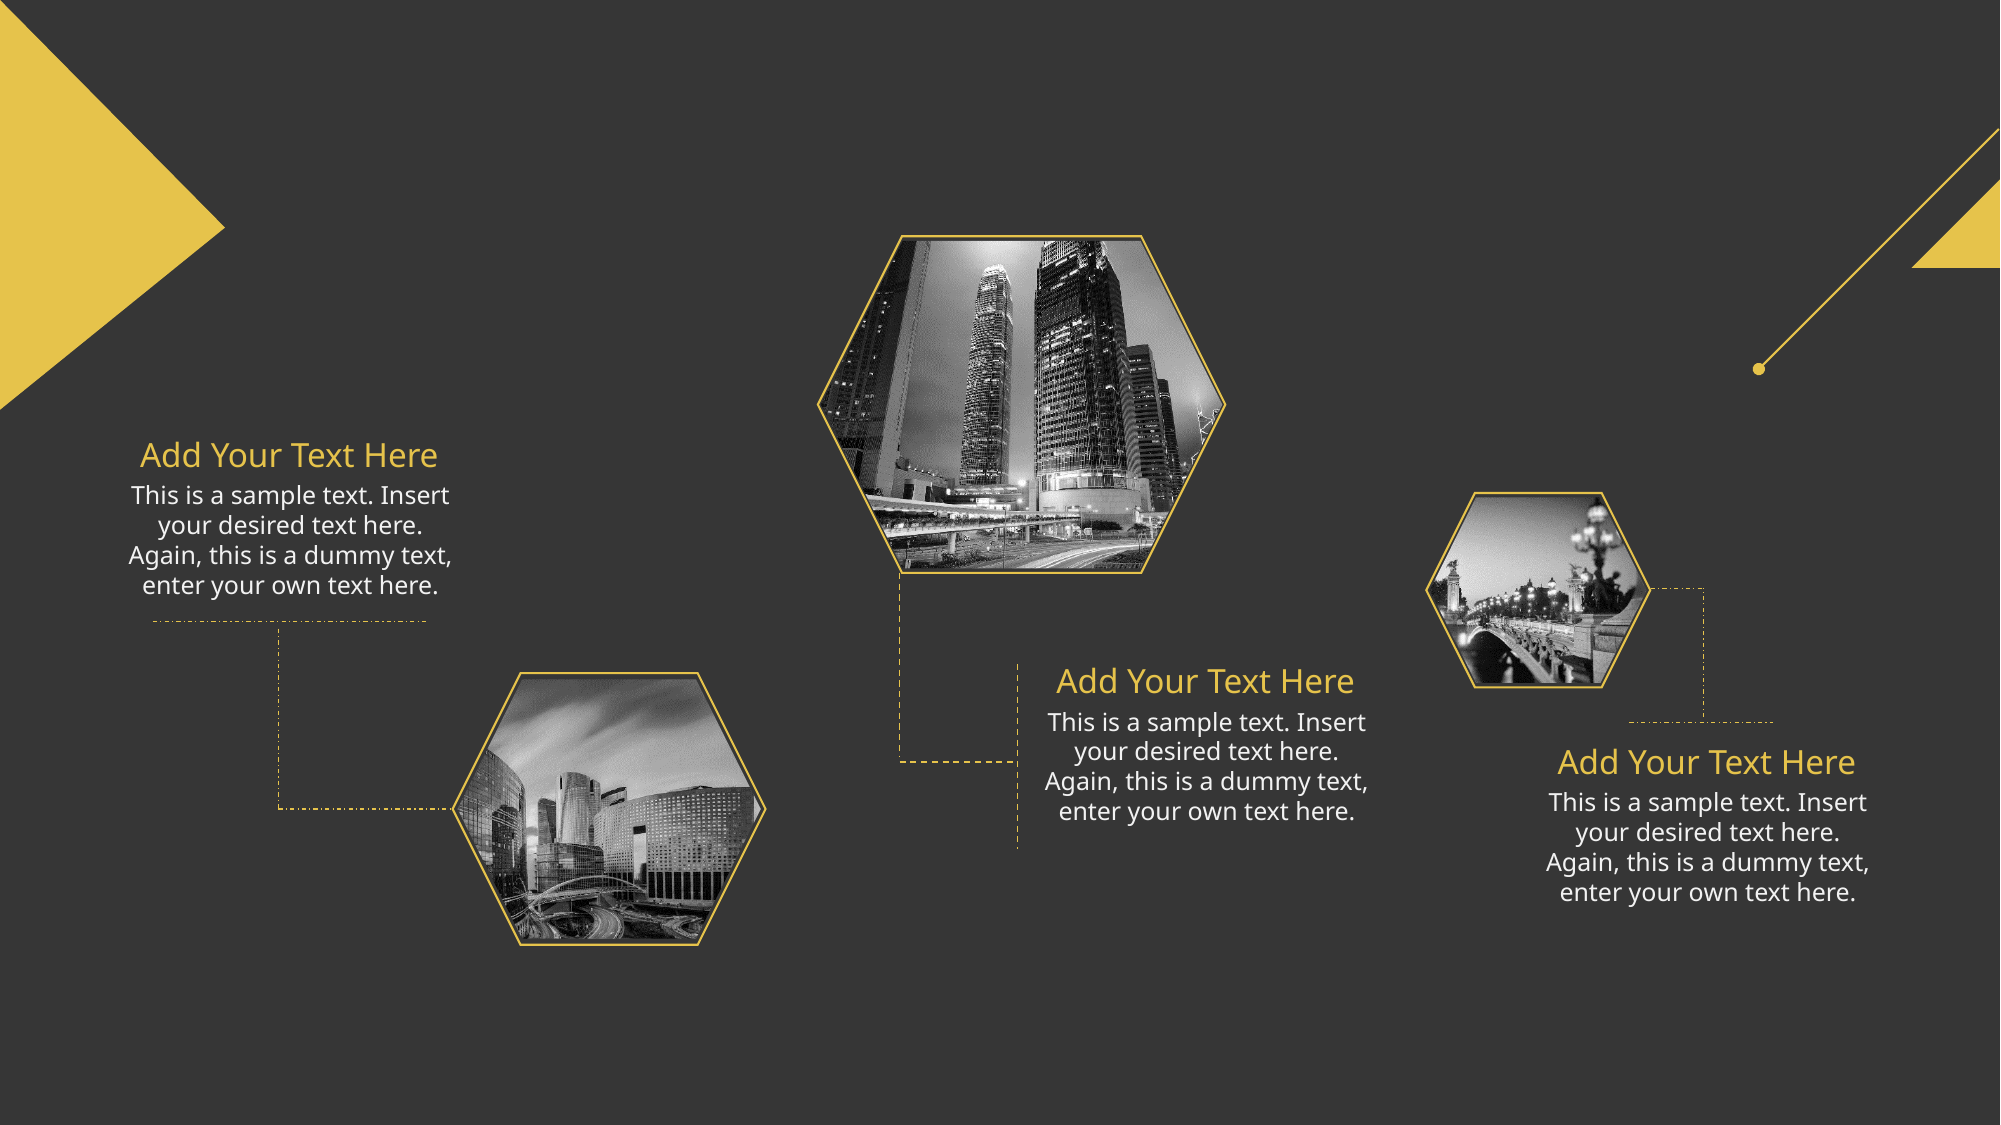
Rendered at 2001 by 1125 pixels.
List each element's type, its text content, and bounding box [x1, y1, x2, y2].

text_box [152, 621, 451, 810]
text_box [898, 569, 1145, 574]
text_box This is a sample text. Insert your desired text here. Again, this is a dummy text, enter your own text here. [1525, 778, 1891, 914]
text_box [816, 397, 820, 412]
text_box [898, 235, 1145, 240]
text_box Add Your Text Here [1024, 653, 1388, 698]
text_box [452, 673, 766, 945]
text_box This is a sample text. Insert your desired text here. Again, this is a dummy text, enter your own text here. [107, 472, 474, 608]
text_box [1426, 492, 1651, 688]
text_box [1758, 128, 1999, 370]
text_box Add Your Text Here [108, 427, 471, 472]
text_box [1223, 397, 1227, 412]
picture [820, 240, 1223, 569]
text_box [0, 0, 227, 412]
text_box This is a sample text. Insert your desired text here. Again, this is a dummy text, enter your own text here. [1024, 698, 1390, 834]
text_box Add Your Text Here [1525, 733, 1889, 778]
